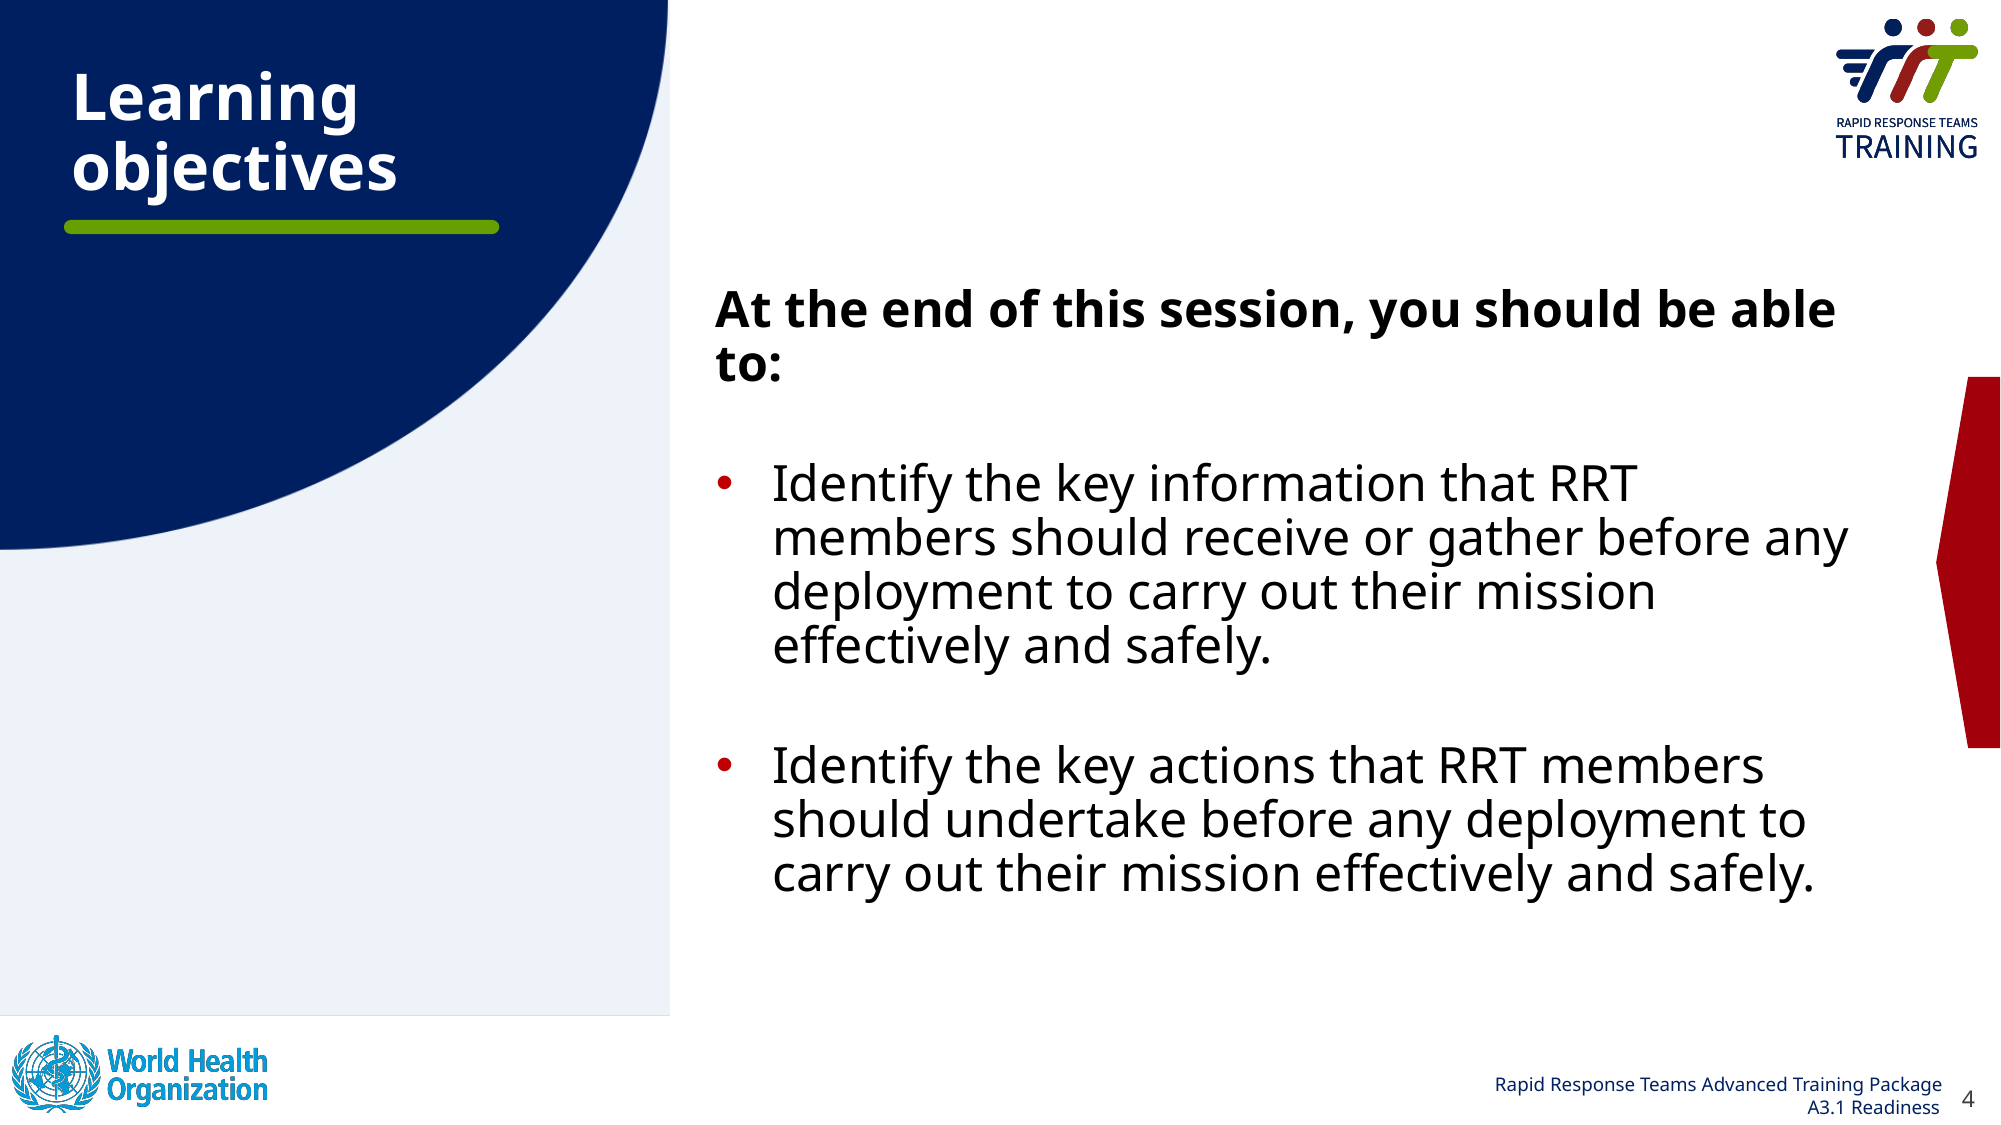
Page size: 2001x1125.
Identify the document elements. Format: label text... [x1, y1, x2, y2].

list At the end of this session, you should be able to: Identify the key information that RRT members should receive or gather before any deployment to carry out their mission effectively and safely. Identify the key actions that RRT members should undertake before any deployment to carry out their mission effectively and safely. [701, 138, 1884, 1049]
picture [46, 1056, 54, 1062]
slide_number 4 [1882, 1037, 1916, 1092]
picture [59, 1035, 267, 1113]
picture [24, 1054, 36, 1087]
picture [40, 1062, 47, 1070]
picture [30, 1083, 37, 1091]
picture [50, 1108, 62, 1113]
picture [71, 1053, 90, 1091]
picture [1835, 19, 1978, 167]
picture [12, 1083, 48, 1113]
picture [0, 0, 670, 1017]
picture [34, 1054, 43, 1078]
picture [22, 1062, 26, 1077]
picture [12, 1035, 54, 1068]
title Learning objectives [63, 0, 600, 298]
picture [36, 1088, 78, 1105]
